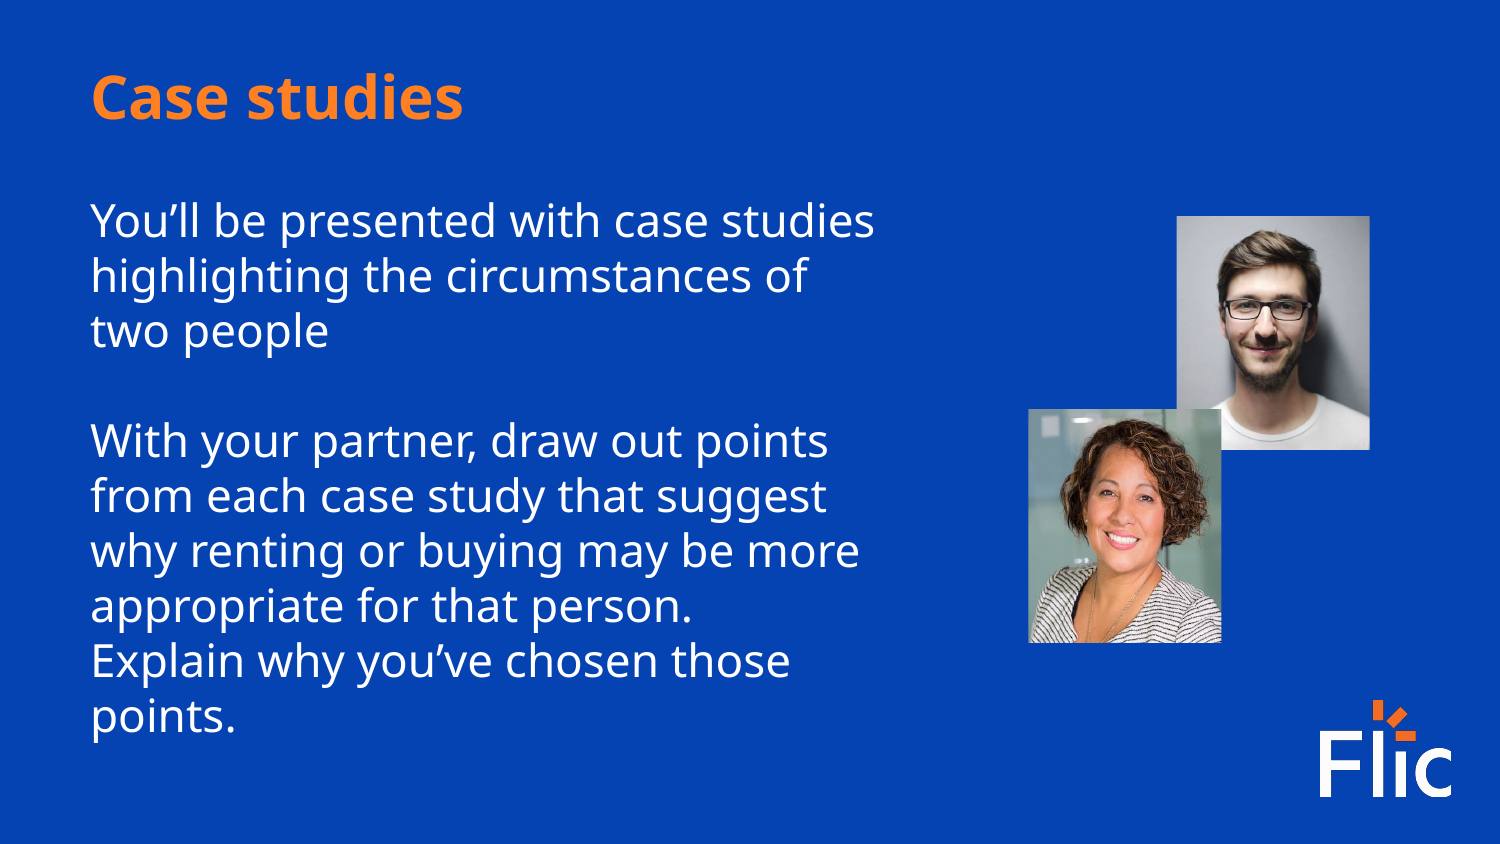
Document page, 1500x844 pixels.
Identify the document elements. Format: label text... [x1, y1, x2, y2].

text_box You’ll be presented with case studies highlighting the circumstances of two people With your partner, draw out points from each case study that suggest why renting or buying may be more appropriate for that person. Explain why you’ve chosen those points. [74, 176, 908, 757]
picture [1028, 215, 1370, 643]
text_box Case studies [74, 44, 998, 147]
picture [1320, 700, 1451, 797]
